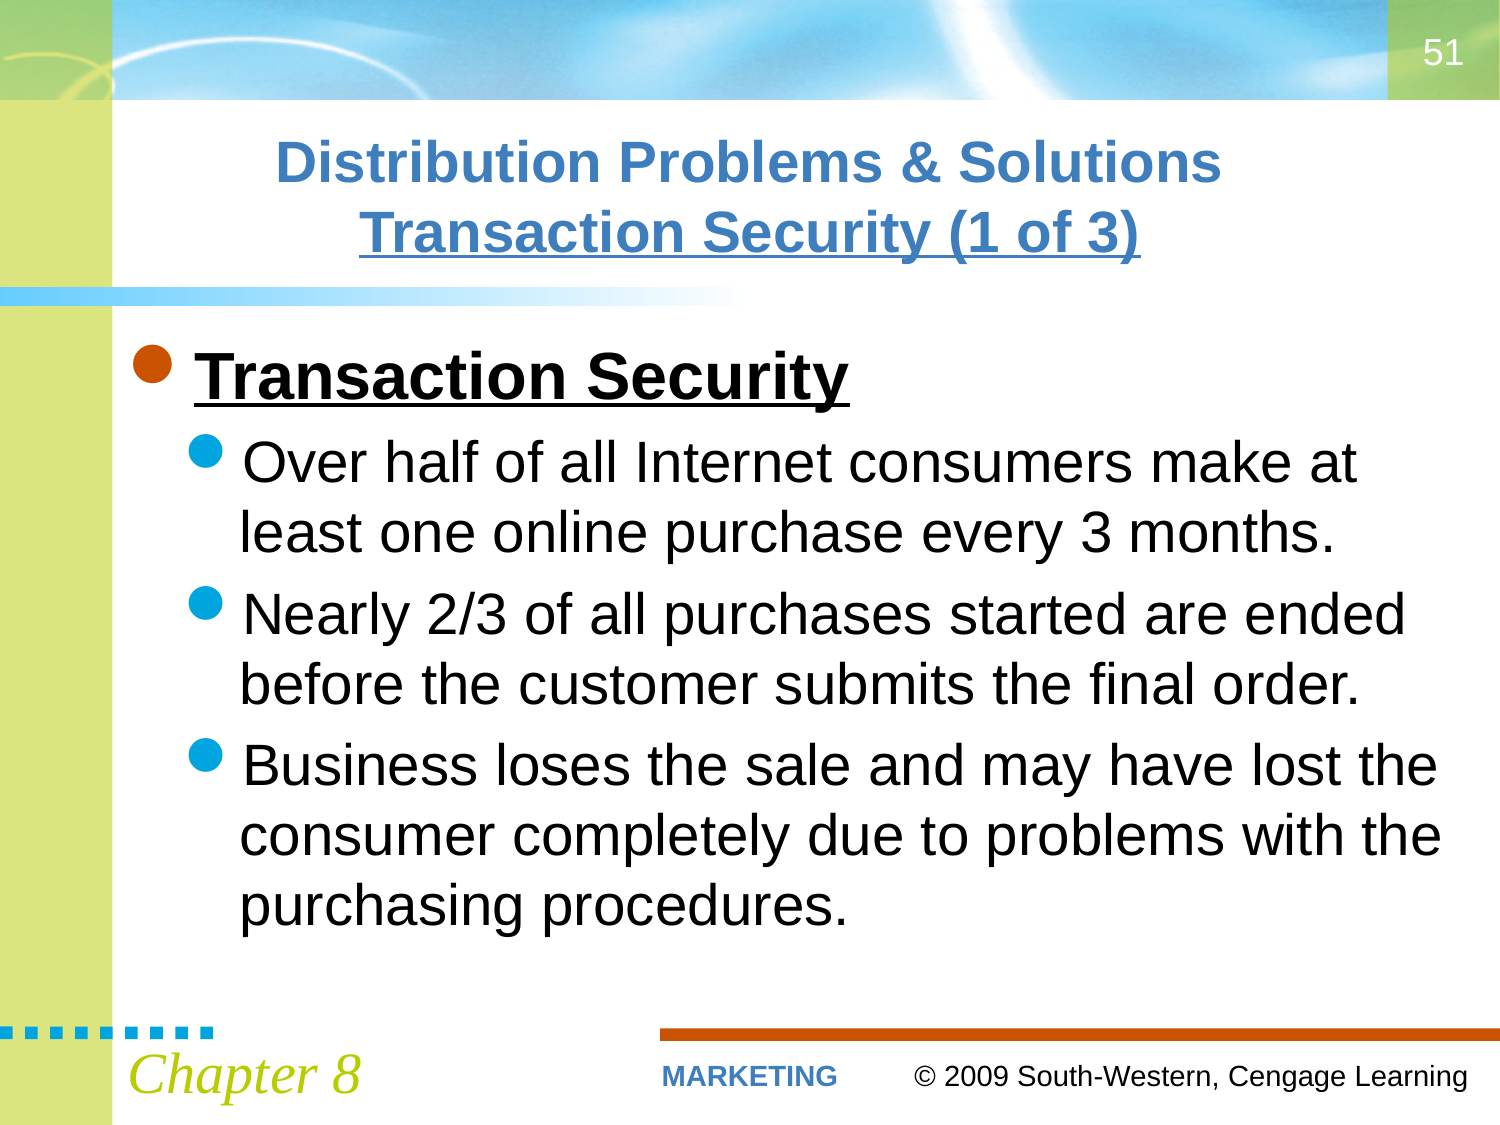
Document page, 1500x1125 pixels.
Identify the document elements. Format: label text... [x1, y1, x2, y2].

footer Chapter 8 [112, 1012, 638, 1113]
title Distribution Problems & Solutions Transaction Security (1 of 3) [112, 99, 1388, 288]
list Transaction Security Over half of all Internet consumers make at least one online purchase every 3 months. Nearly 2/3 of all purchases started are ended before the customer submits the final order. Business loses the sale and may have lost the consumer completely due to problems with the purchasing procedures. [112, 324, 1463, 1001]
slide_number 51 [1387, 0, 1500, 101]
